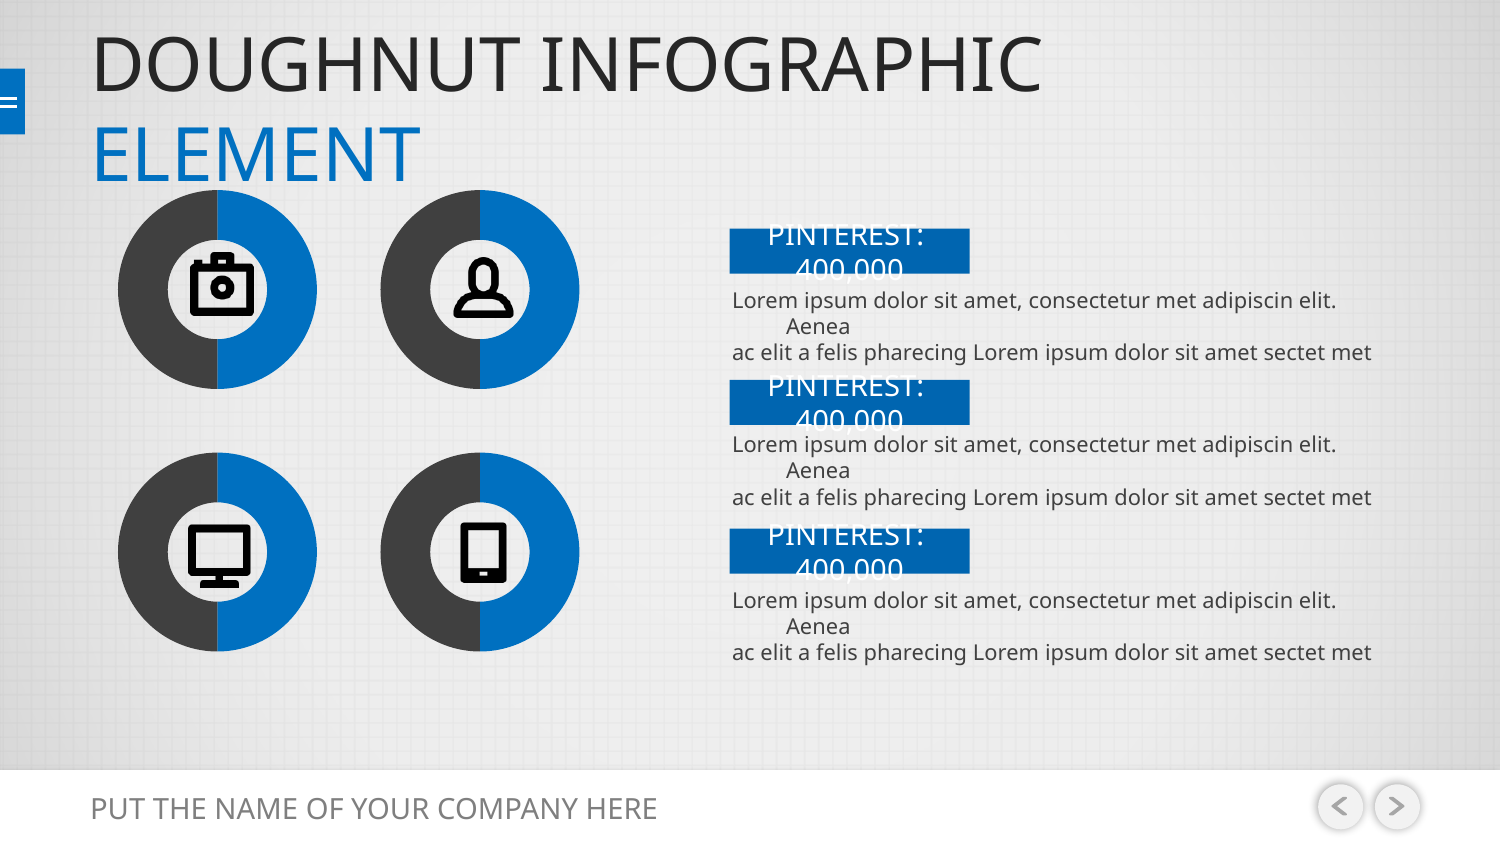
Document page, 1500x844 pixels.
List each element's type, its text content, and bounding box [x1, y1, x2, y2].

picture [0, 0, 1500, 770]
chart [74, 434, 620, 671]
text_box Lorem ipsum dolor sit amet, consectetur met adipiscin elit. Aenea ac elit a felis pharecing Lorem ipsum dolor sit amet sectet met [717, 423, 1413, 542]
footer PUT THE NAME OF YOUR COMPANY HERE [75, 784, 1163, 833]
text_box Lorem ipsum dolor sit amet, consectetur met adipiscin elit. Aenea ac elit a felis pharecing Lorem ipsum dolor sit amet sectet met [717, 578, 1413, 697]
text_box PINTEREST: 400,000 [728, 227, 972, 276]
text_box PINTEREST: 400,000 [728, 527, 972, 576]
text_box Lorem ipsum dolor sit amet, consectetur met adipiscin elit. Aenea ac elit a felis pharecing Lorem ipsum dolor sit amet sectet met [717, 278, 1413, 397]
title DOUGHNUT INFOGRAPHIC ELEMENT [75, 71, 1325, 142]
text_box PINTEREST: 400,000 [728, 378, 972, 423]
chart [74, 171, 620, 408]
